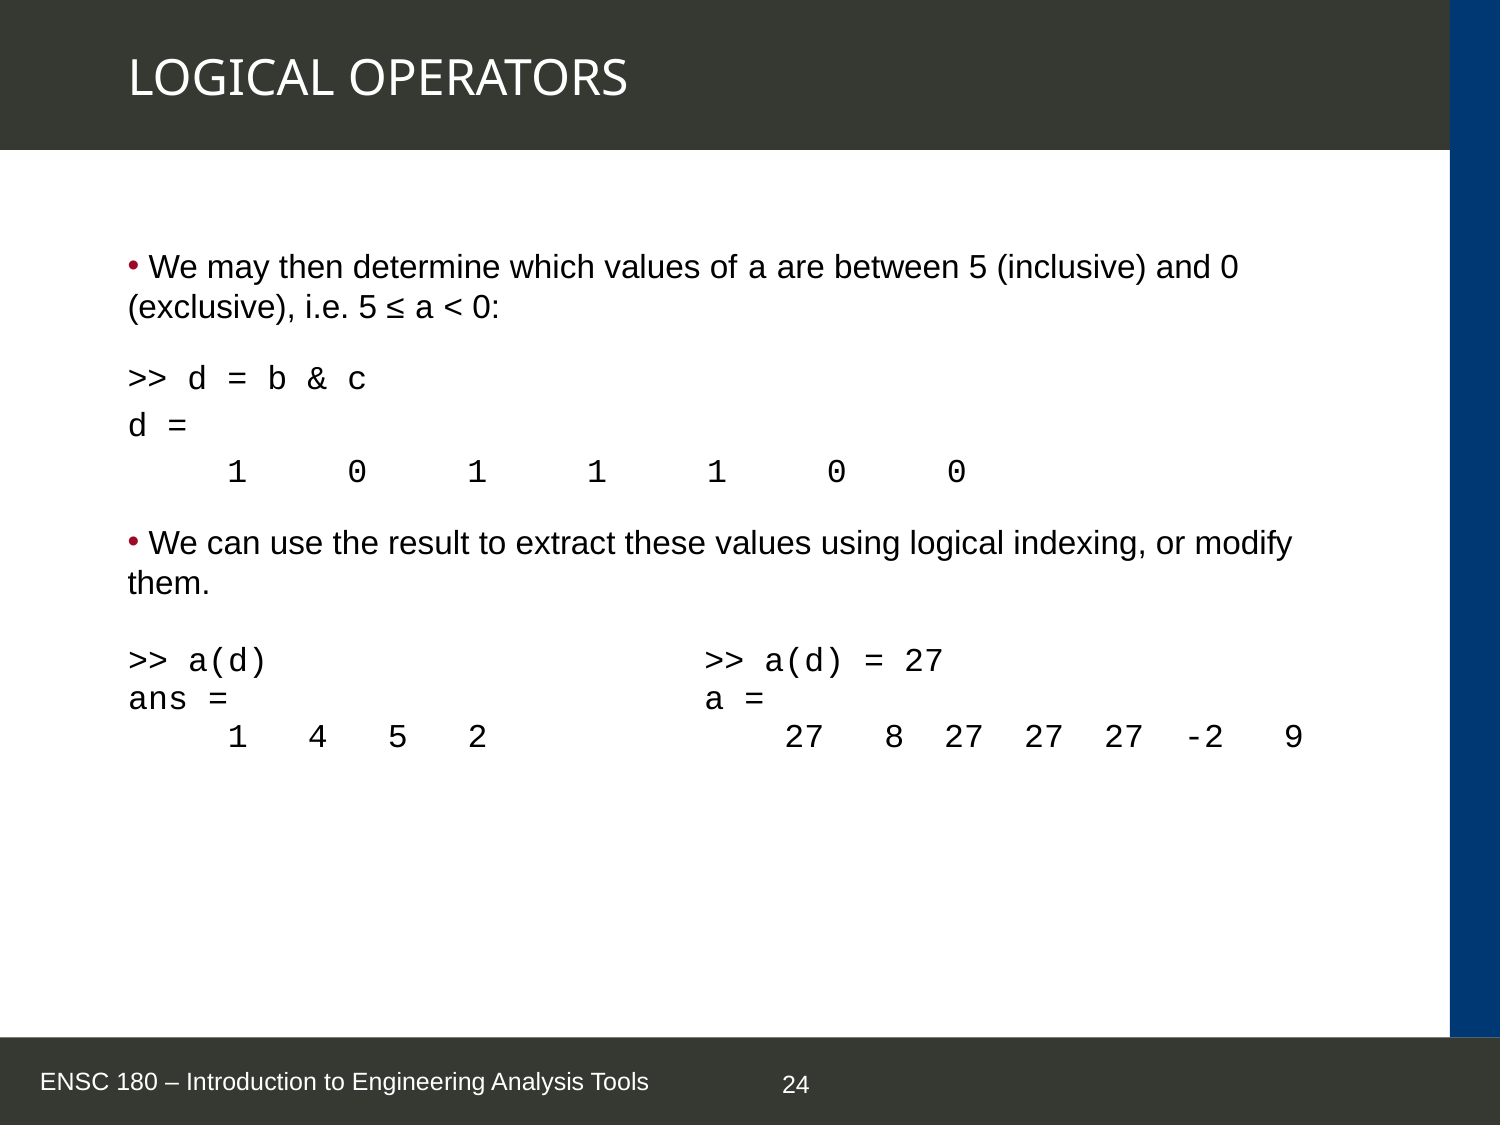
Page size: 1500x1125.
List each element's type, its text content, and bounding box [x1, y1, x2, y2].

footer ENSC 180 – Introduction to Engineering Analysis Tools [24, 1057, 740, 1113]
table_header >> a(d) ans = 1 4 5 2 [113, 637, 689, 772]
table_header >> a(d) = 27 a = 27 8 27 27 27 -2 9 [689, 637, 1388, 772]
title LOGICAL OPERATORS [112, 37, 1450, 138]
list We may then determine which values of a are between 5 (inclusive) and 0 (exclusive), i.e. 5 ≤ a ˂ 0: >> d = b & c d = 1 0 1 1 1 0 0 We can use the result to extract these values using logical indexing, or modify them. [112, 237, 1388, 1029]
